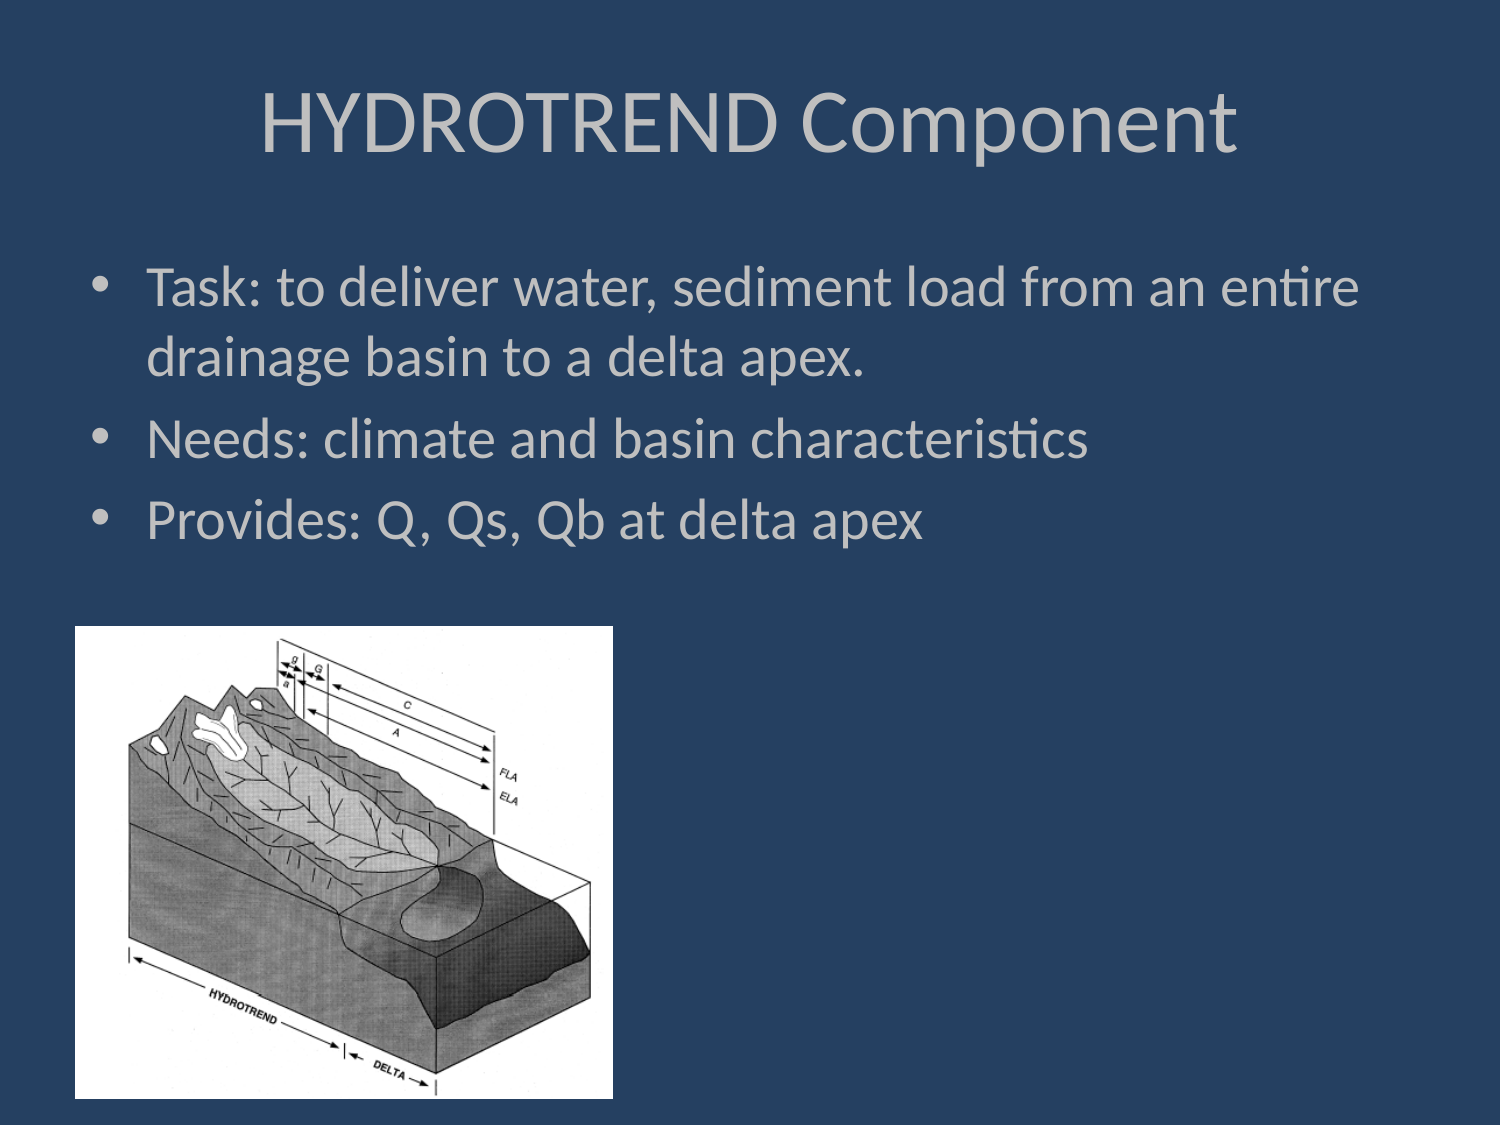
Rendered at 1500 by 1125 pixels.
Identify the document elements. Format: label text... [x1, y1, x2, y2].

picture [74, 626, 613, 1099]
title HYDROTREND Component [75, 21, 1425, 210]
list Task: to deliver water, sediment load from an entire drainage basin to a delta apex. Needs: climate and basin characteristics Provides: Q, Qs, Qb at delta apex [75, 241, 1425, 984]
